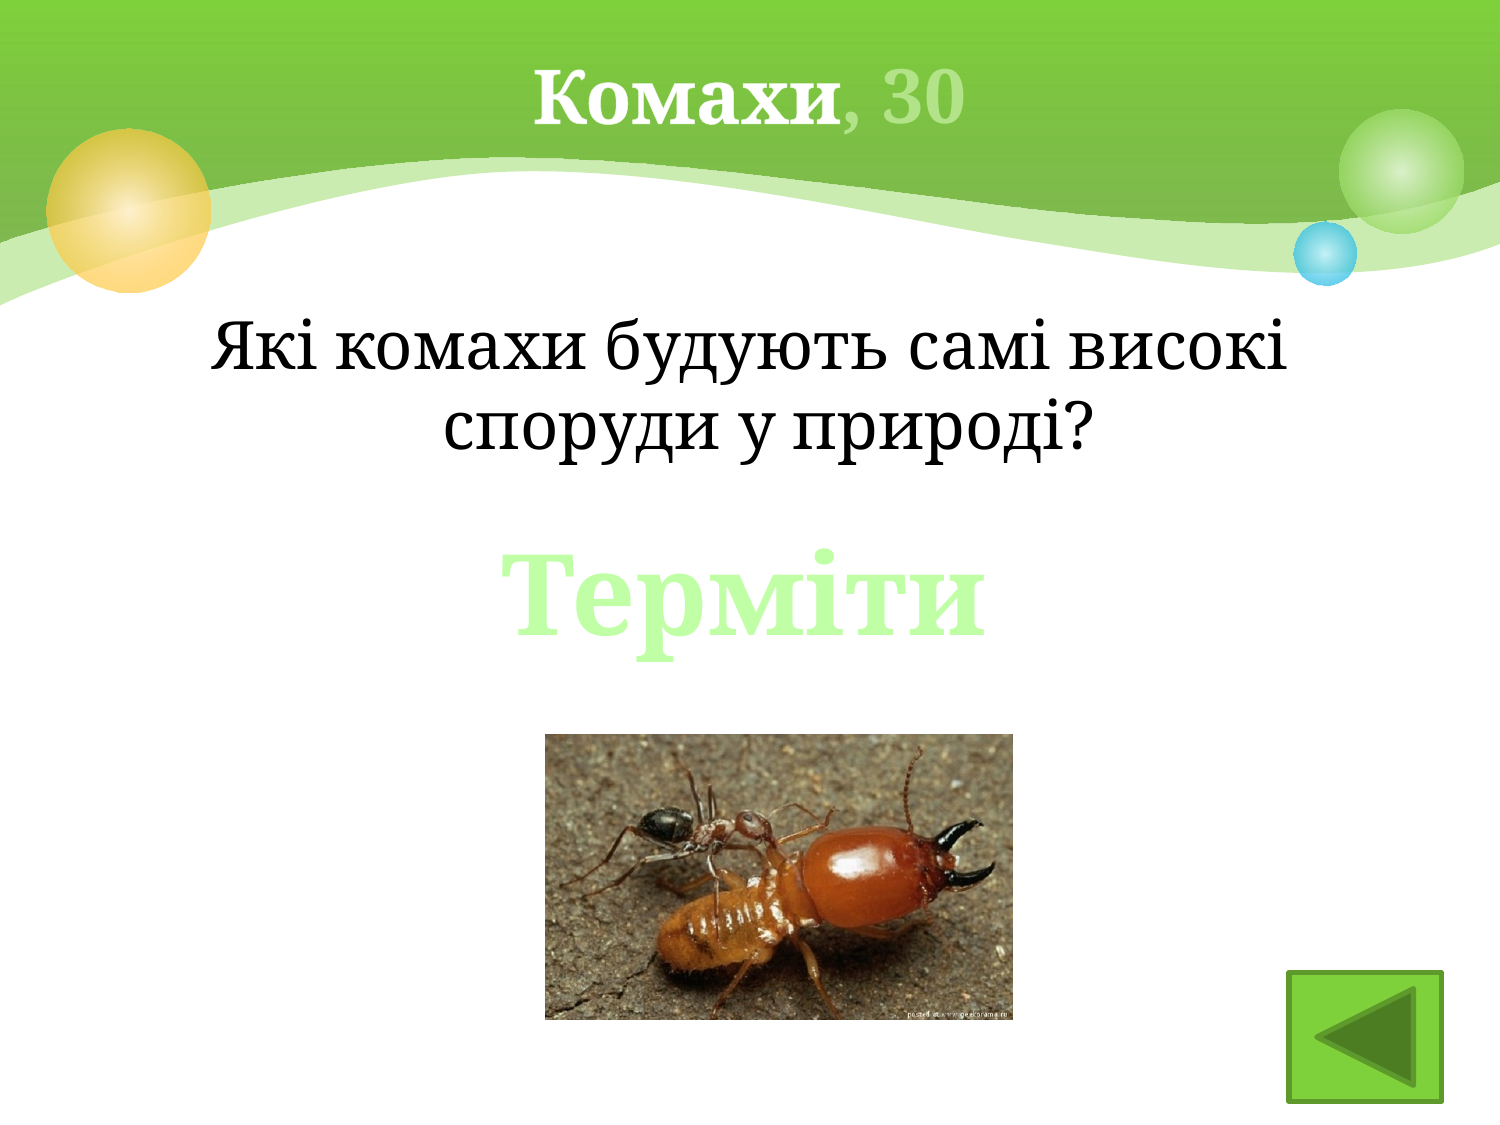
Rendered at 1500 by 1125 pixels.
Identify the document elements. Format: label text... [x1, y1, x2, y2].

text_box Терміти [35, 515, 1454, 666]
list Які комахи будують самі високі споруди у природі? [75, 295, 1425, 515]
picture [544, 734, 1013, 1020]
title Комахи, 30 [75, 0, 1425, 188]
text_box [1286, 970, 1444, 1104]
list Які комахи будують самі високі споруди у природі? [75, 666, 1425, 1038]
